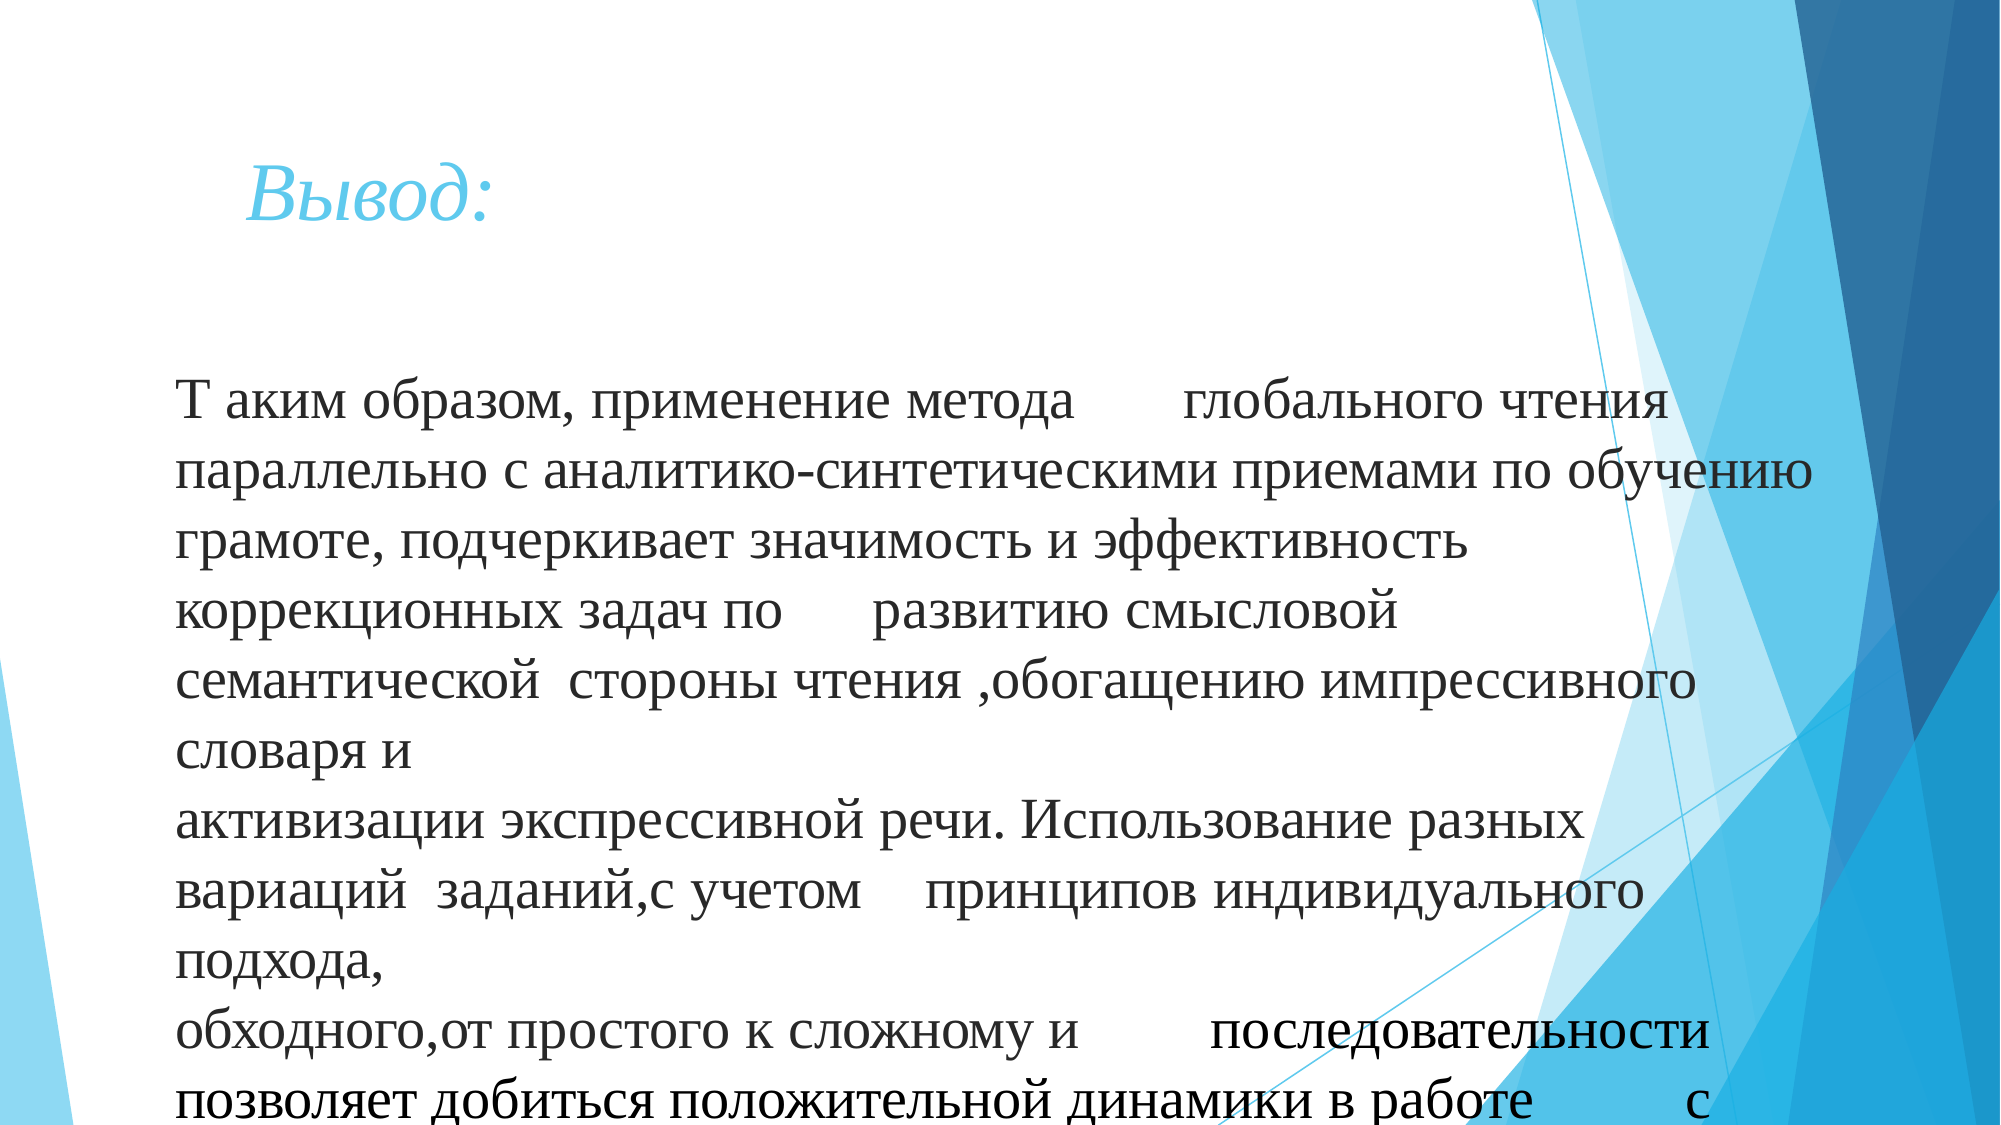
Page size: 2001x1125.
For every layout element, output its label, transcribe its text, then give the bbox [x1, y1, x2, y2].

title Вывод: [243, 134, 520, 325]
list Т аким образом, применение метода глобального чтения параллельно с аналитико-синтетическими приемами по обучению грамоте, подчеркивает значимость и эффективность коррекционных задач по развитию смысловой семантической стороны чтения ,обогащению импрессивного словаря и активизации экспрессивной речи. Использование разных вариаций заданий,с учетом принципов индивидуального подхода, обходного,от простого к сложному и последовательности позволяет добиться положительной динамики в работе с детьми с расстройствами аутистического спектра. [108, 357, 1892, 1125]
